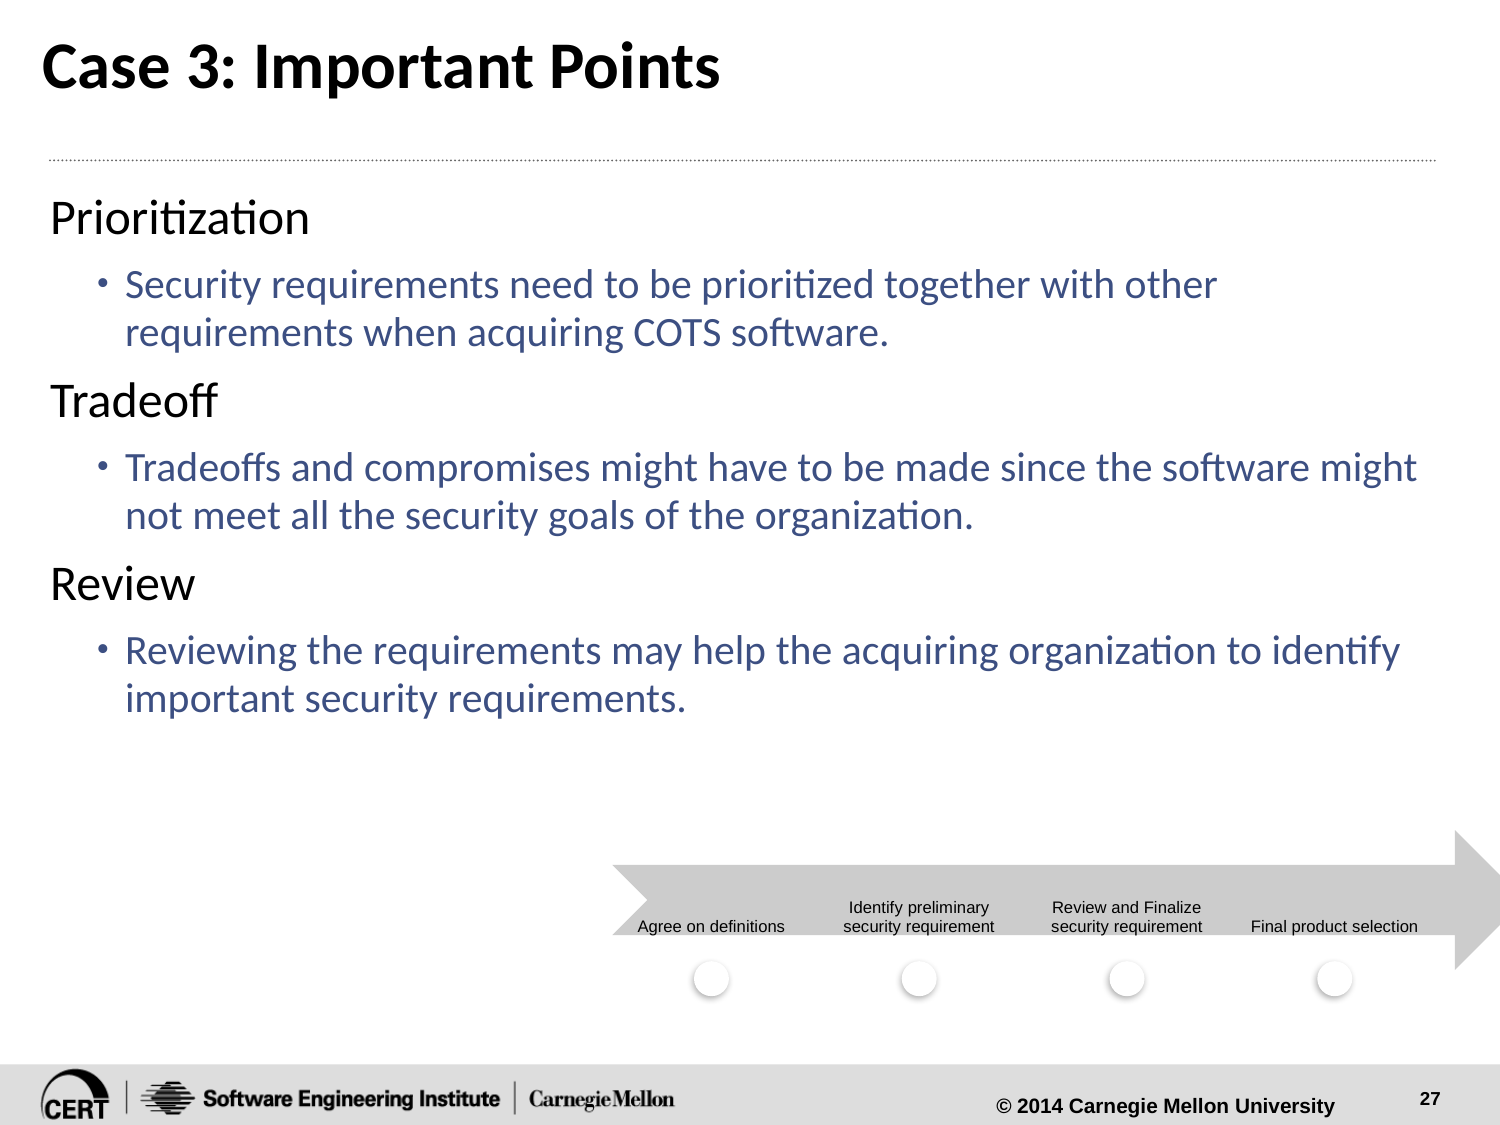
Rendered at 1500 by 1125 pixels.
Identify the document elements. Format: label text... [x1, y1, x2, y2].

list Prioritization Security requirements need to be prioritized together with other requirements when acquiring COTS software. Tradeoff Tradeoffs and compromises might have to be made since the software might not meet all the security goals of the organization. Review Reviewing the requirements may help the acquiring organization to identify important security requirements. [49, 187, 1438, 1001]
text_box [612, 724, 1500, 1076]
title Case 3: Important Points [42, 37, 1434, 155]
picture [24, 1065, 688, 1125]
